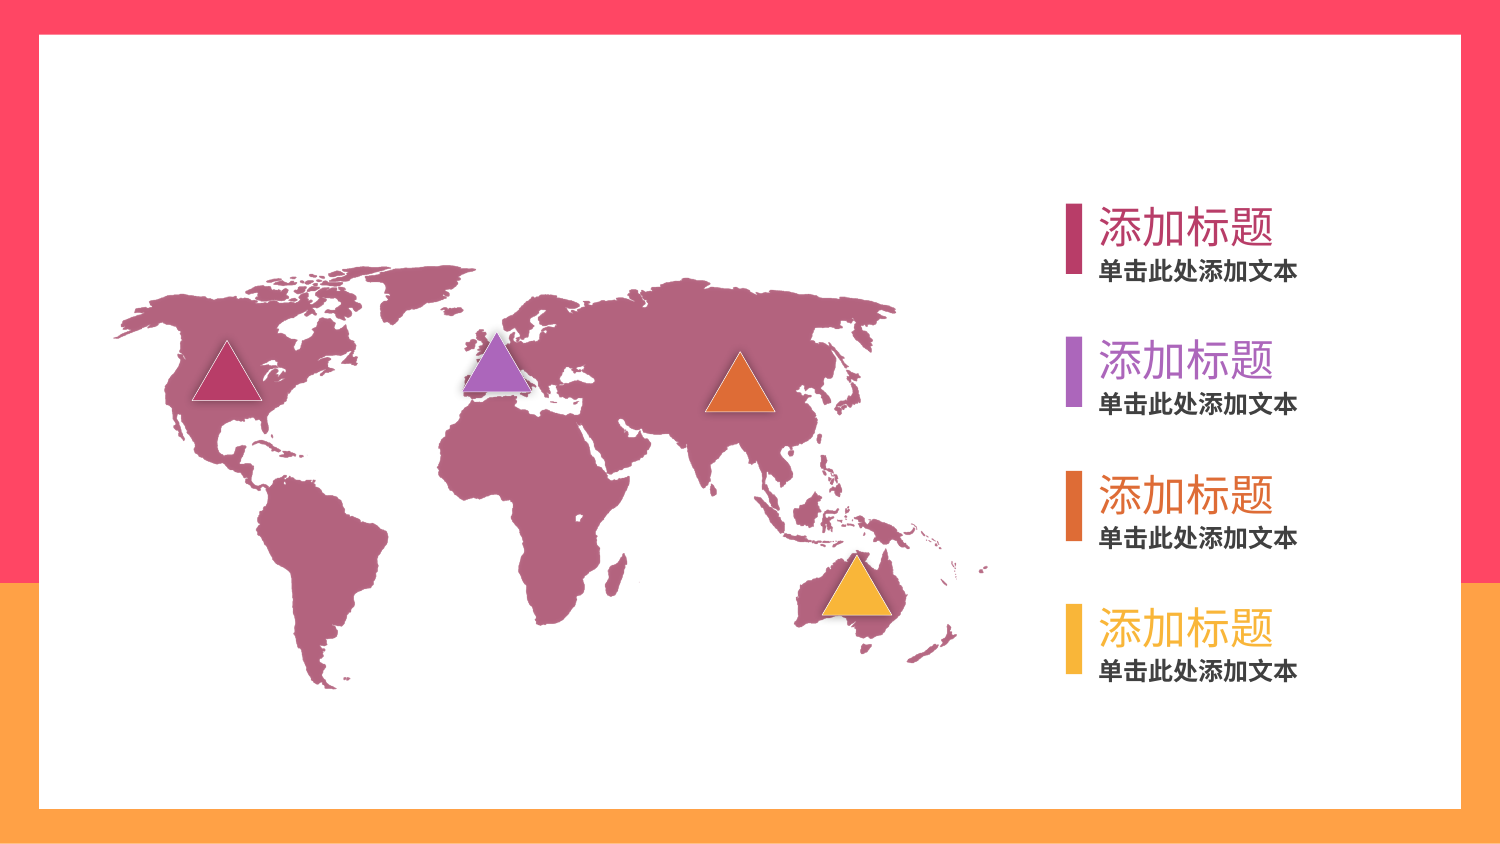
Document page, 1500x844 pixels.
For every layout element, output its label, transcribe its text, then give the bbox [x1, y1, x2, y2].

text_box 添加标题 [1098, 336, 1391, 383]
text_box 单击此处添加文本 [1098, 383, 1391, 411]
text_box [1065, 203, 1083, 274]
text_box 添加标题 [1098, 603, 1294, 650]
text_box [0, 0, 1500, 583]
text_box [0, 583, 1500, 844]
text_box 添加标题 [1098, 470, 1391, 517]
text_box [1065, 470, 1083, 542]
text_box [39, 34, 1461, 809]
text_box 添加标题 [1098, 203, 1294, 250]
text_box 单击此处添加文本 [1098, 517, 1391, 545]
text_box 单击此处添加文本 [1098, 240, 1391, 278]
text_box 单击此处添加文本 [1098, 640, 1391, 678]
text_box [1065, 336, 1083, 407]
picture [109, 259, 995, 697]
text_box [1065, 603, 1083, 675]
